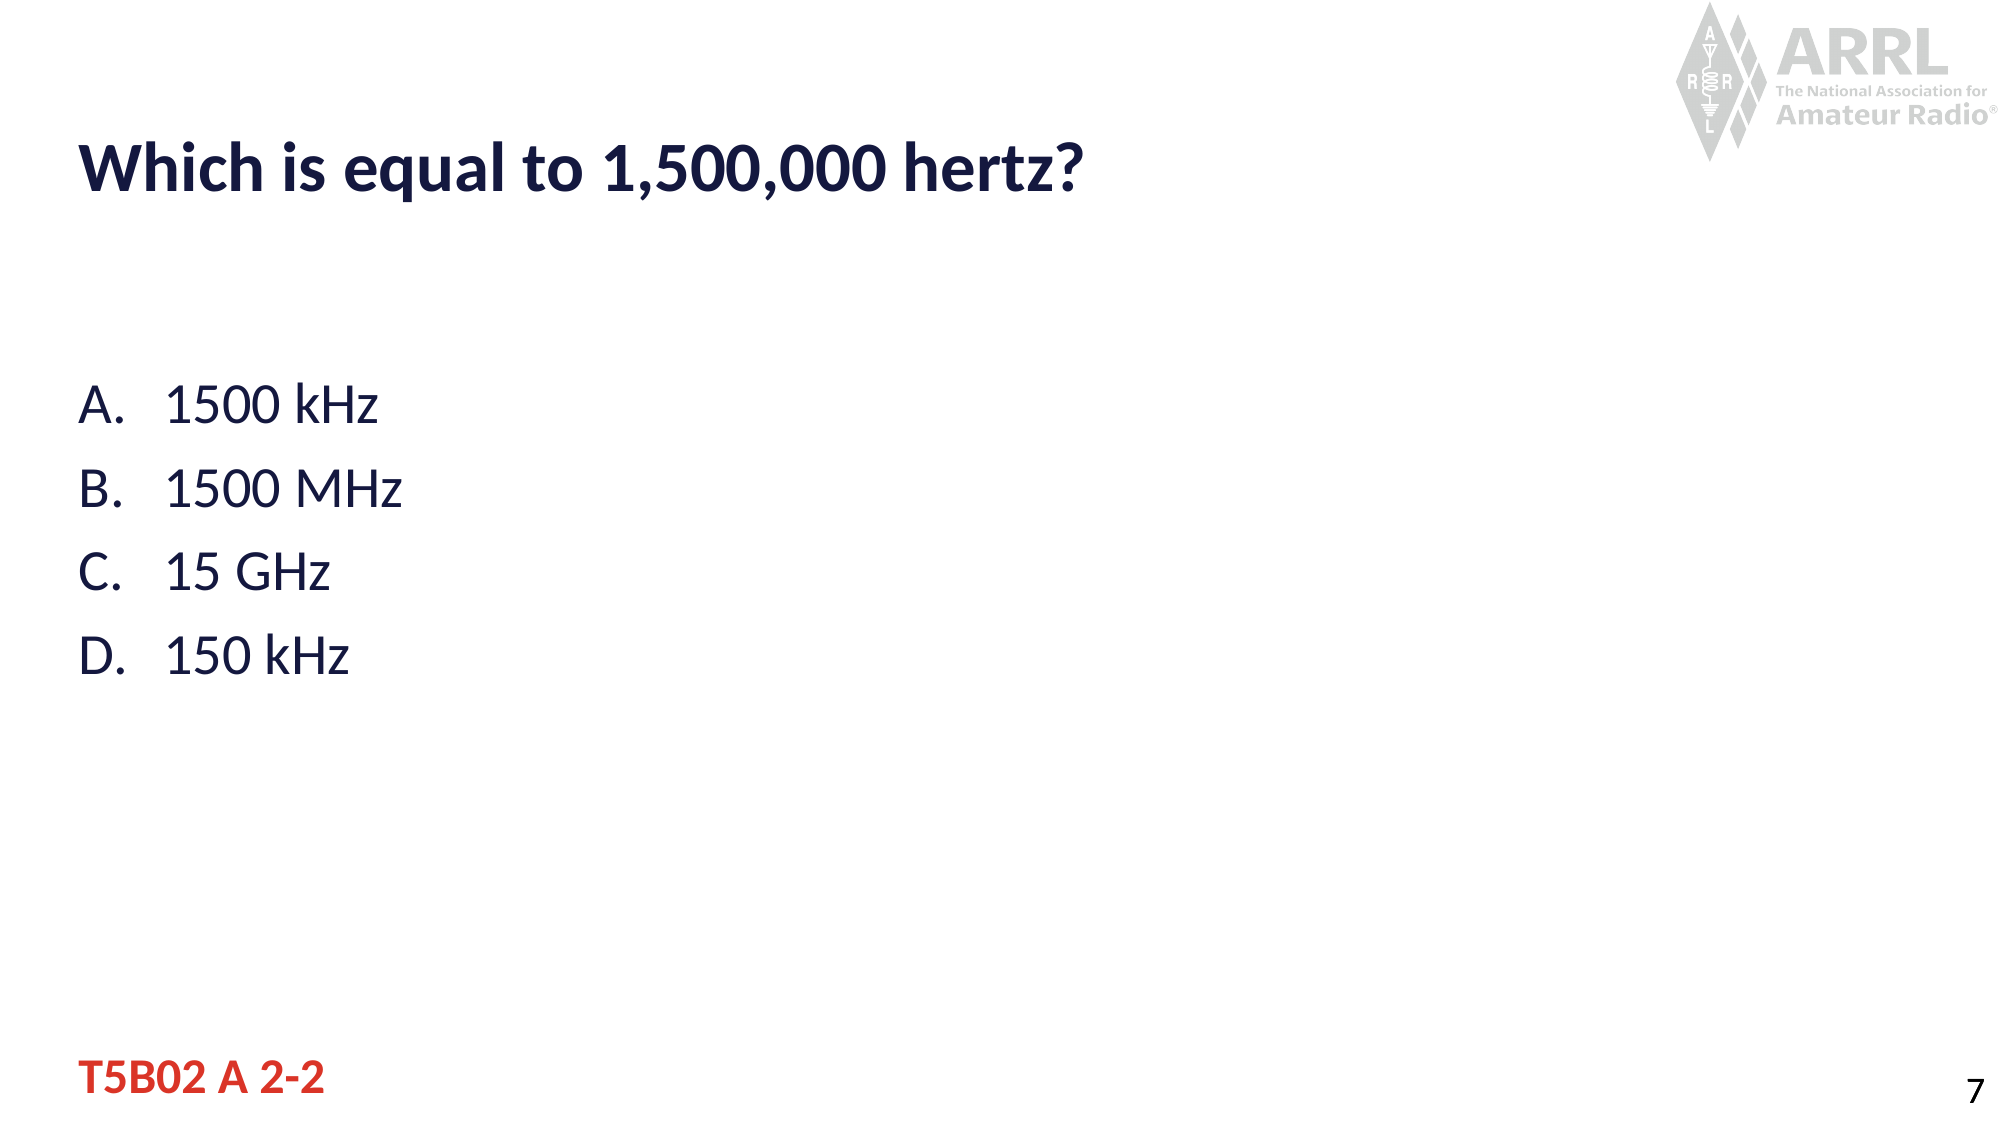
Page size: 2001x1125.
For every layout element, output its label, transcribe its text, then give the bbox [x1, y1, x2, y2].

text_box T5B02 A 2-2 [63, 1036, 921, 1112]
title Which is equal to 1,500,000 hertz? [63, 59, 1863, 278]
list 1500 kHz 1500 MHz 15 GHz 150 kHz [63, 365, 1863, 989]
picture [1674, 0, 2000, 164]
